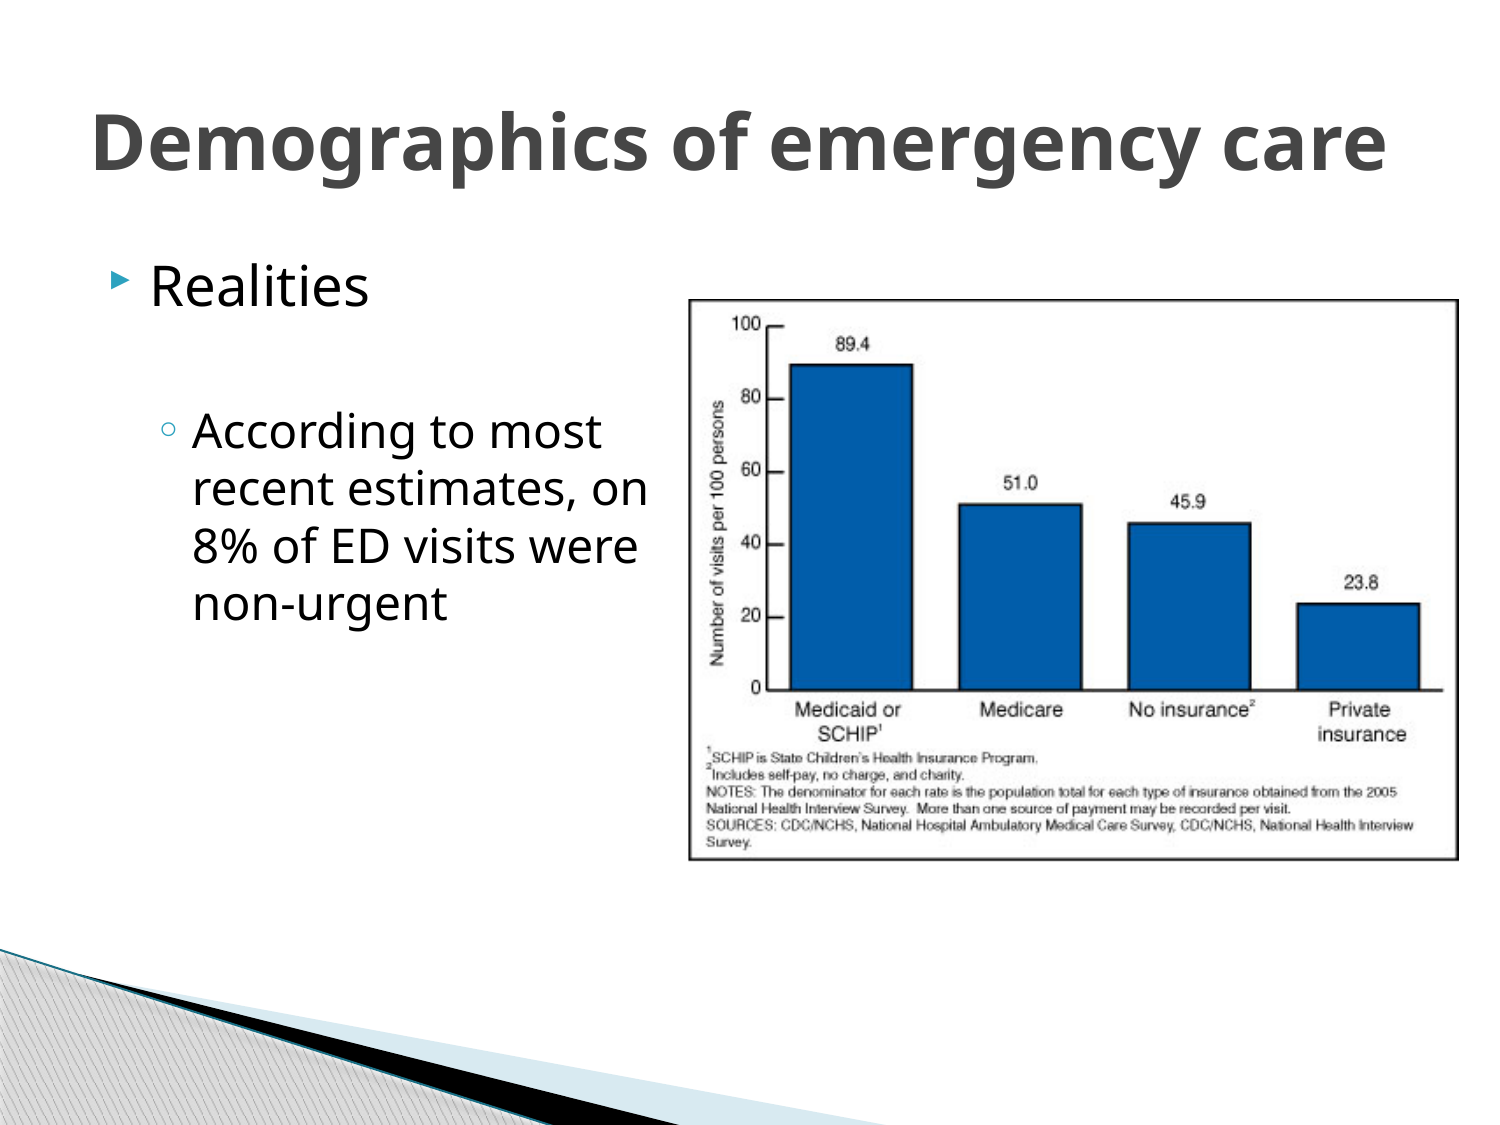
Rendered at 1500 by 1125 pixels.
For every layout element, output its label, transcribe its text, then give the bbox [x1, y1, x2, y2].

list Realities According to most recent estimates, on 8% of ED visits were non-urgent [74, 242, 676, 986]
title Demographics of emergency care [75, 45, 1425, 233]
picture [687, 299, 1459, 863]
